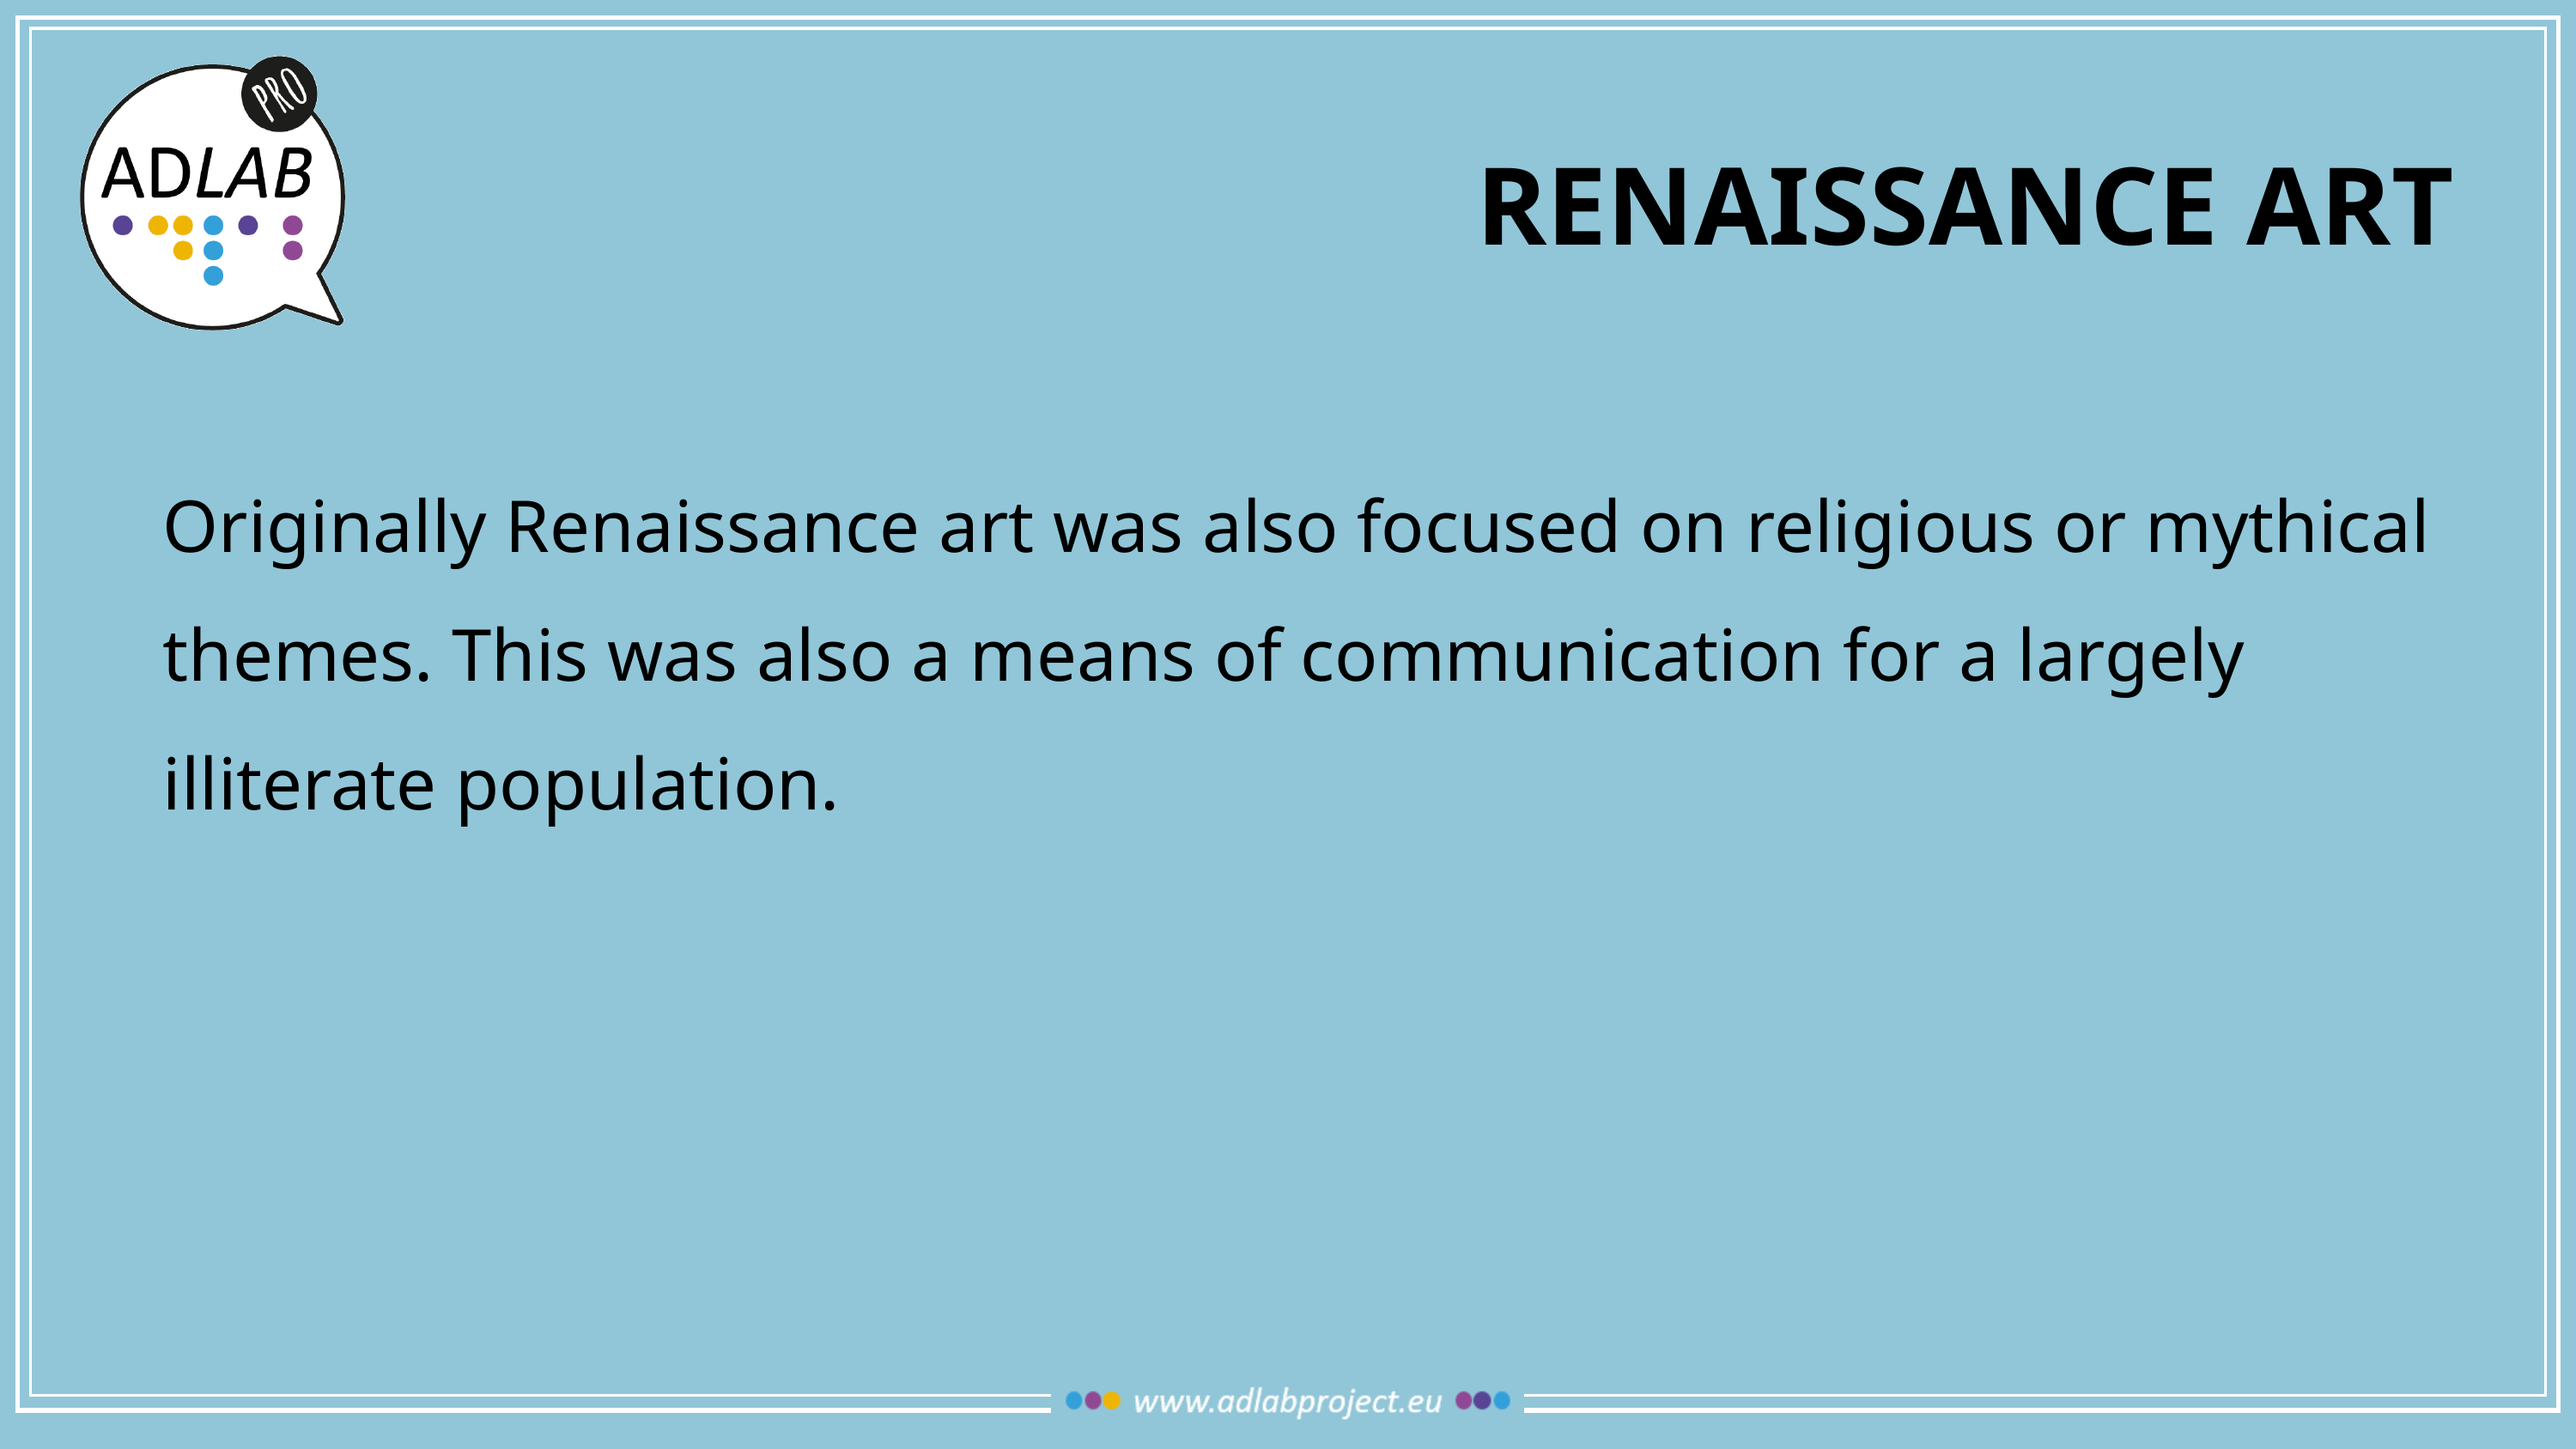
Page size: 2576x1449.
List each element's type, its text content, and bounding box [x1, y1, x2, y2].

picture [72, 49, 353, 330]
title renaissance art [384, 70, 2467, 351]
picture [1051, 1378, 1524, 1429]
list Originally Renaissance art was also focused on religious or mythical themes. This was also a means of communication for a largely illiterate population. [150, 431, 2467, 1087]
